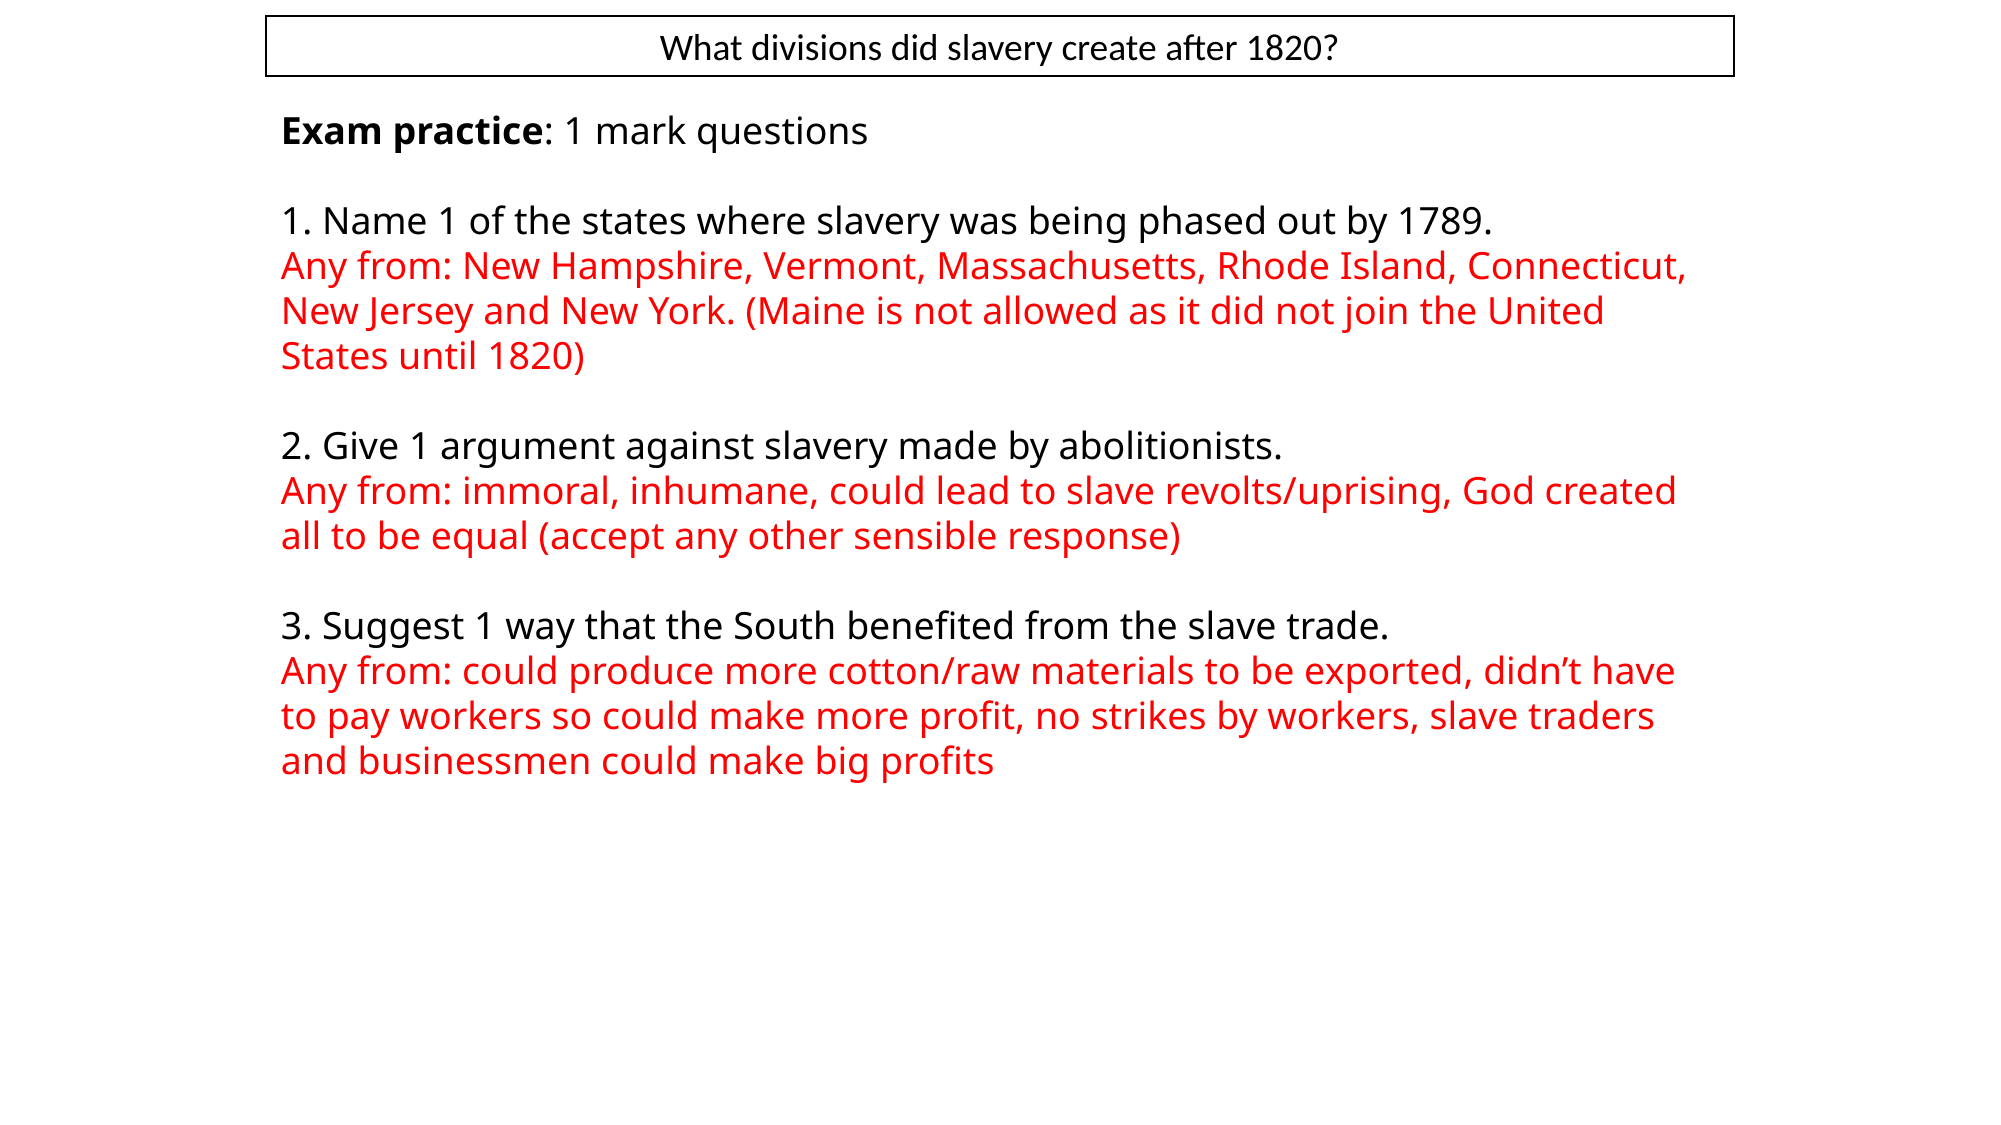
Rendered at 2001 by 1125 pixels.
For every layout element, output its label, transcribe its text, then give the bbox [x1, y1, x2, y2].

text_box What divisions did slavery create after 1820? [265, 15, 1735, 77]
text_box Exam practice: 1 mark questions 1. Name 1 of the states where slavery was being phased out by 1789. Any from: New Hampshire, Vermont, Massachusetts, Rhode Island, Connecticut, New Jersey and New York. (Maine is not allowed as it did not join the United States until 1820) 2. Give 1 argument against slavery made by abolitionists. Any from: immoral, inhumane, could lead to slave revolts/uprising, God created all to be equal (accept any other sensible response) 3. Suggest 1 way that the South benefited from the slave trade. Any from: could produce more cotton/raw materials to be exported, didn’t have to pay workers so could make more profit, no strikes by workers, slave traders and businessmen could make big profits [265, 99, 1734, 790]
